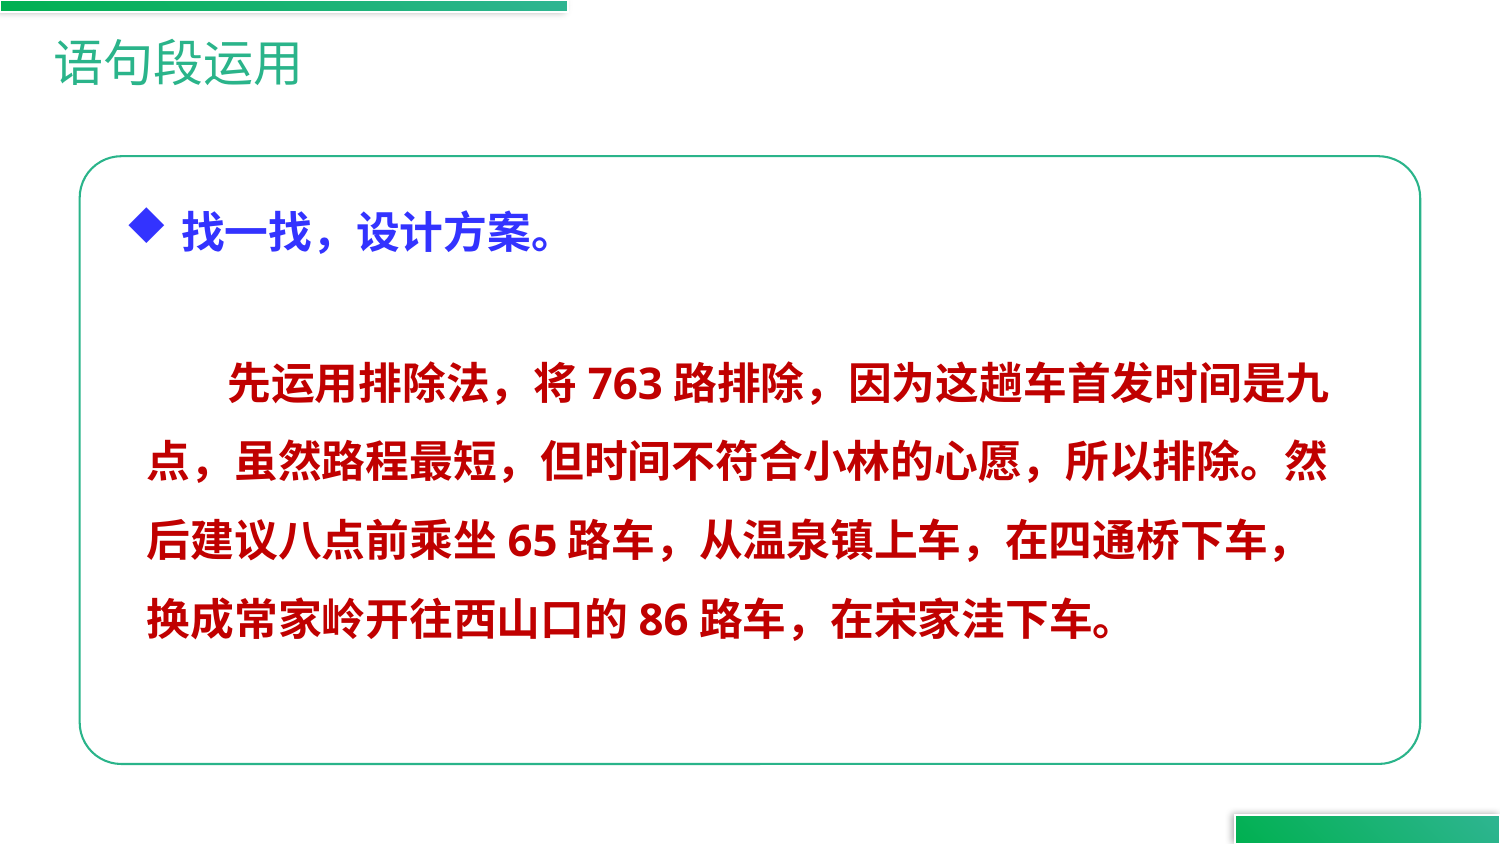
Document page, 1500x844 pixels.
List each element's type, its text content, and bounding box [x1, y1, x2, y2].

list 语句段运用 [41, 32, 471, 94]
text_box 先运用排除法，将763路排除，因为这趟车首发时间是九点，虽然路程最短，但时间不符合小林的心愿，所以排除。然后建议八点前乘坐65路车，从温泉镇上车，在四通桥下车，换成常家岭开往西山口的86路车，在宋家洼下车。 [135, 323, 1365, 650]
text_box 找一找，设计方案。 [113, 199, 655, 263]
